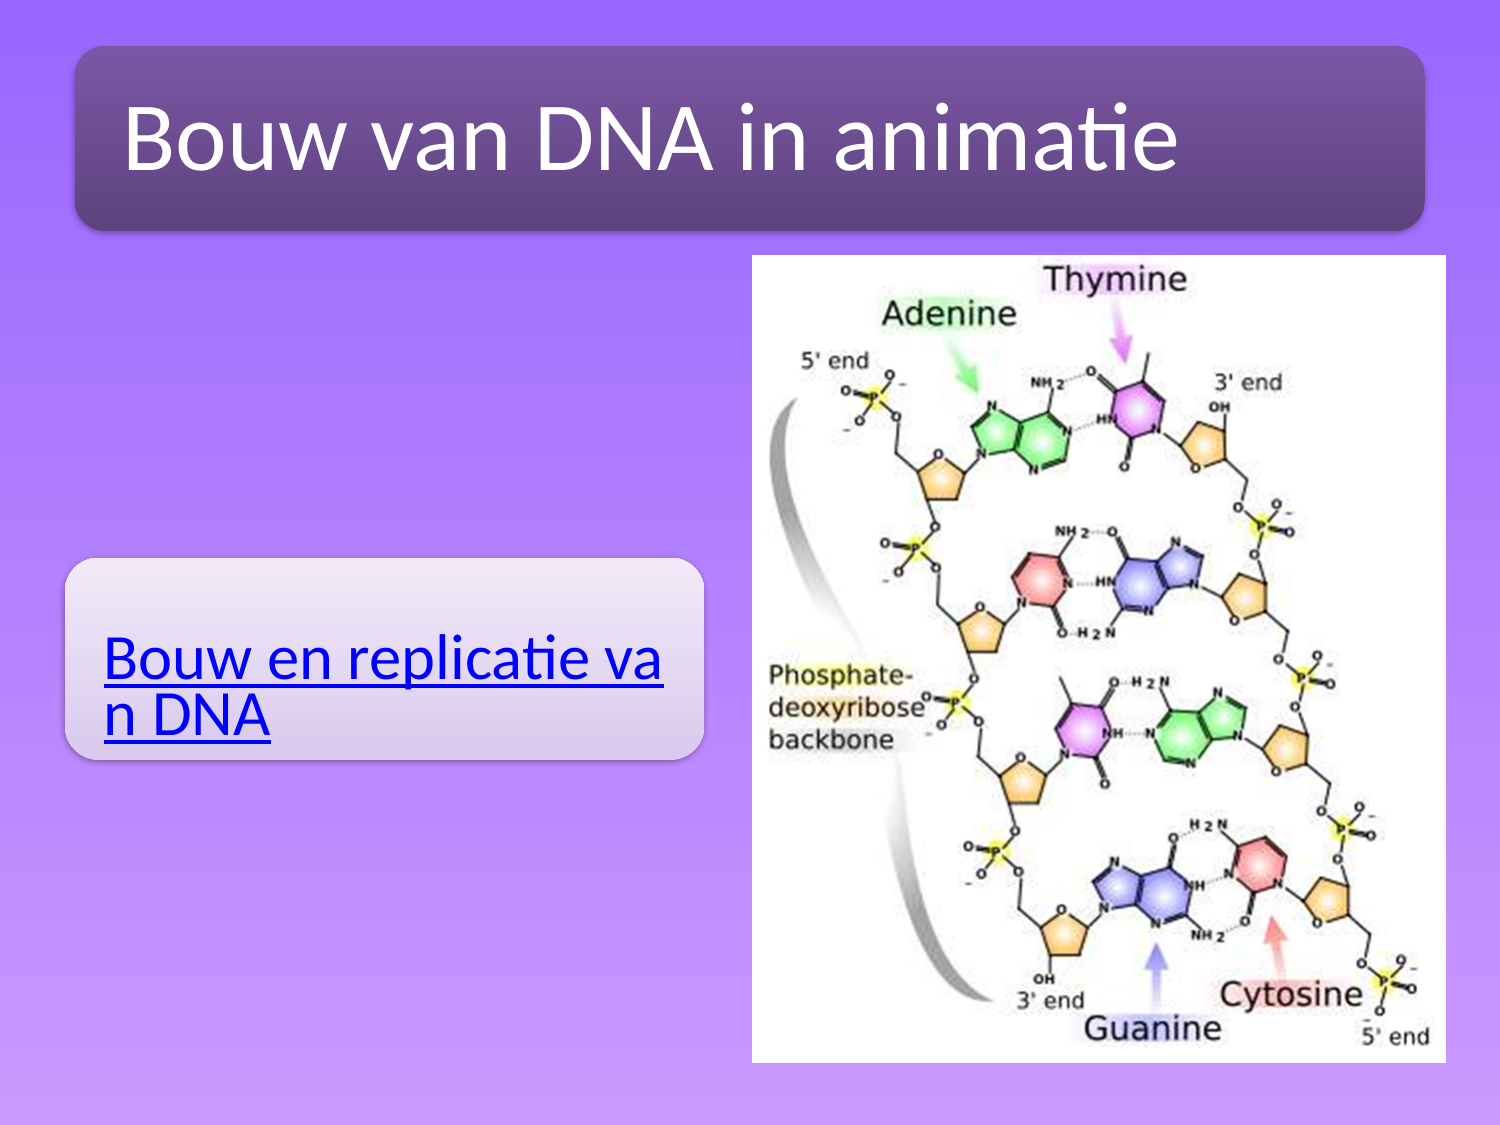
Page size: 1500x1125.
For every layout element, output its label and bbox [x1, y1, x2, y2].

list [64, 555, 705, 762]
picture [751, 255, 1446, 1063]
text_box [74, 44, 1426, 233]
